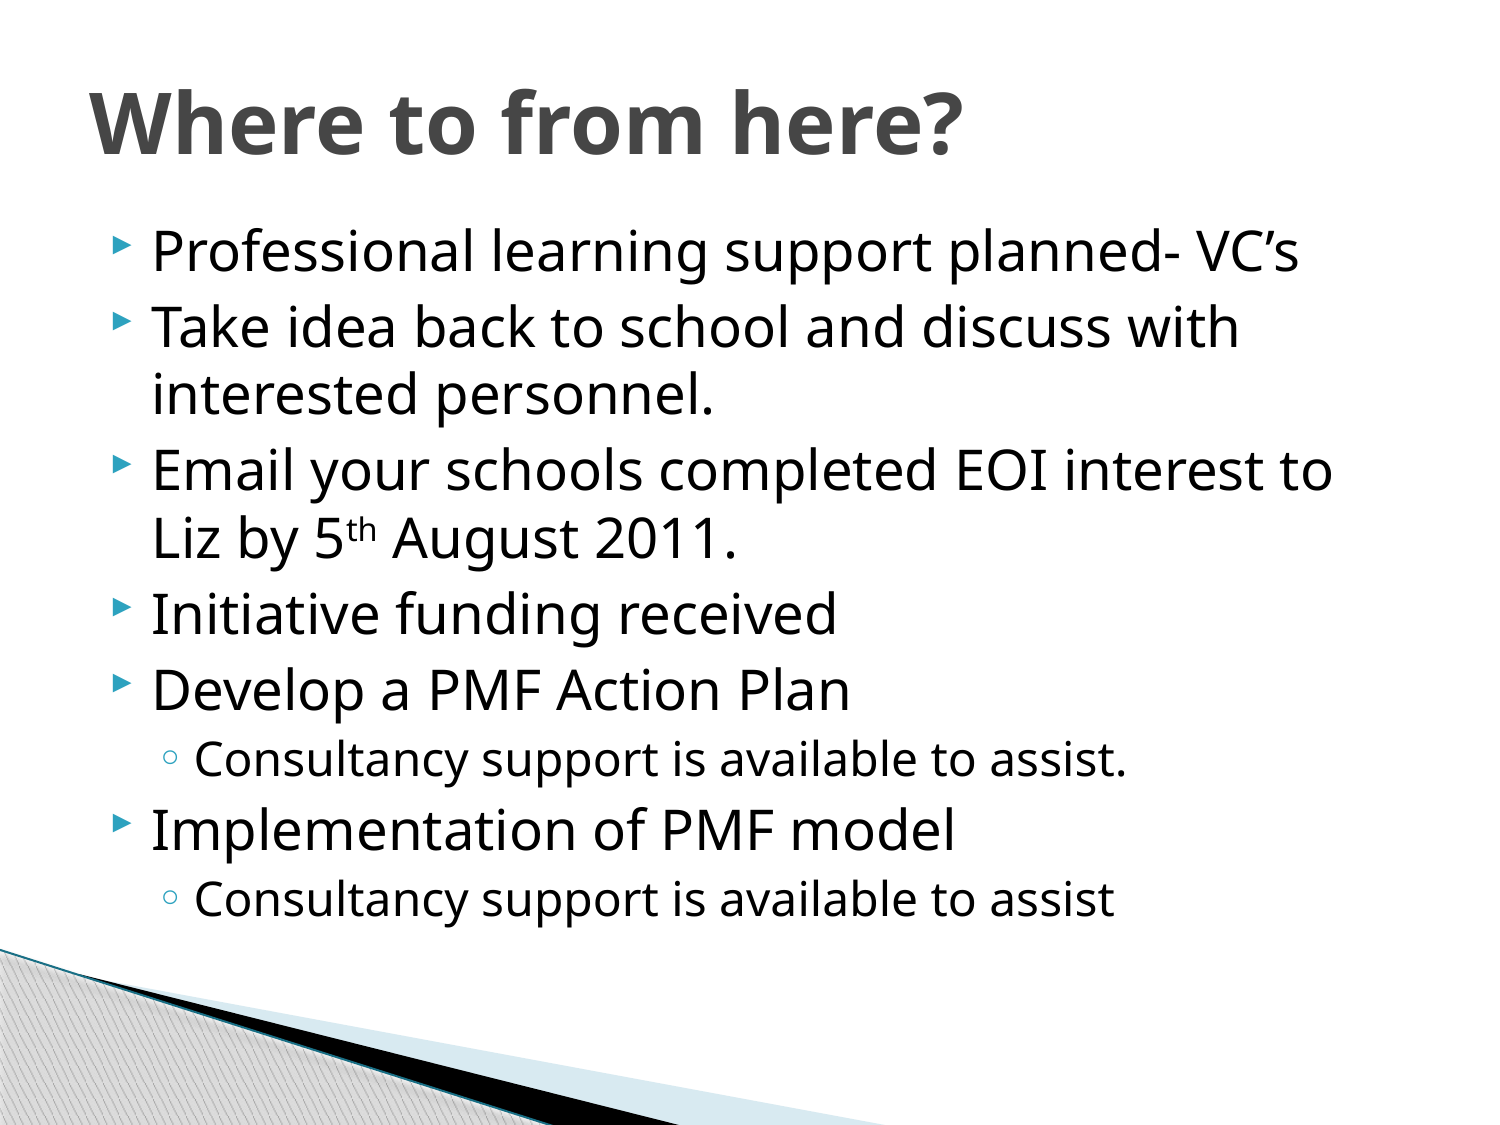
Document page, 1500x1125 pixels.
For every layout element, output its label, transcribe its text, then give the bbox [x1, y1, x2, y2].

title Where to from here? [75, 45, 1425, 197]
list Professional learning support planned- VC’s Take idea back to school and discuss with interested personnel. Email your schools completed EOI interest to Liz by 5th August 2011. Initiative funding received Develop a PMF Action Plan Consultancy support is available to assist. Implementation of PMF model Consultancy support is available to assist [76, 208, 1427, 1033]
